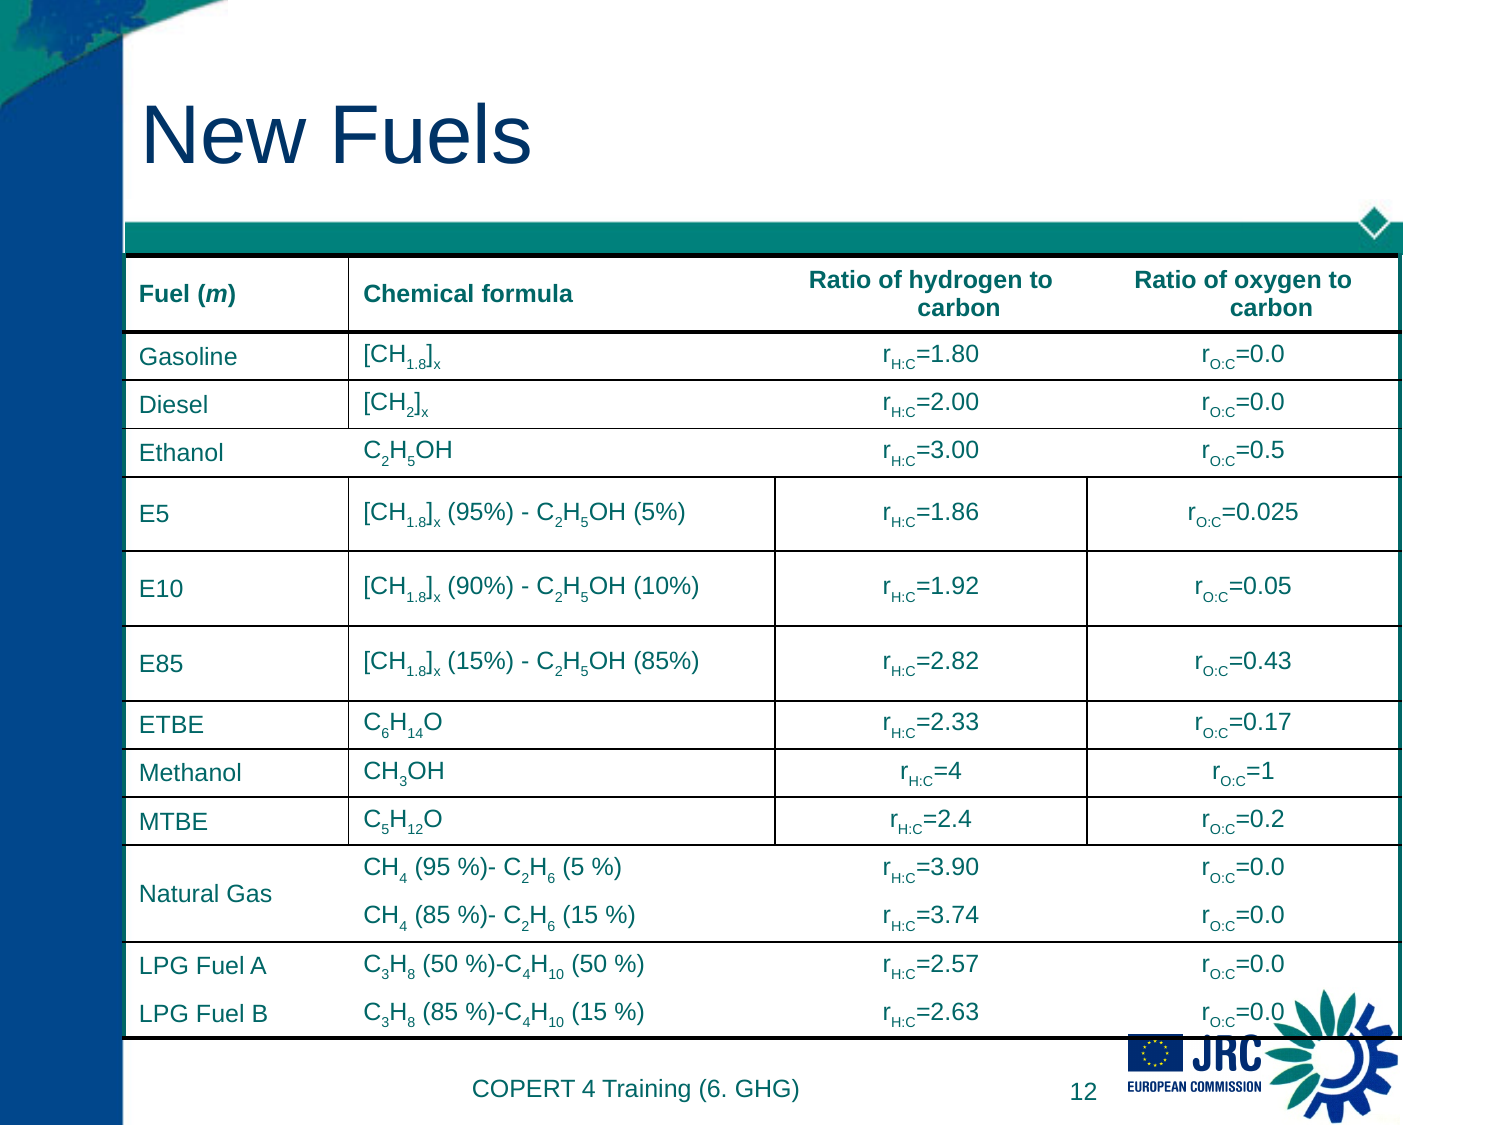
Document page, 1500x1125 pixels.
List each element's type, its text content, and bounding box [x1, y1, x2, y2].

table_cell Gasoline [126, 334, 348, 379]
table_cell CH3OH [349, 750, 774, 796]
table_cell rH:C=2.00 [775, 381, 1087, 428]
table_cell rO:C=0.025 [1088, 478, 1398, 550]
table_cell rO:C=0.0 [1087, 990, 1398, 1036]
table_cell rO:C=0.0 [1087, 943, 1398, 990]
table_cell C2H5OH [348, 429, 775, 476]
table_cell LPG Fuel B [126, 990, 348, 1036]
table_cell rH:C=4 [776, 750, 1086, 796]
table_cell Methanol [126, 750, 348, 796]
table_cell rO:C=0.0 [1087, 894, 1398, 941]
table_cell rH:C=1.86 [776, 478, 1086, 550]
table_cell C3H8 (85 %)-C4H10 (15 %) [348, 990, 775, 1036]
table_cell [CH1.8]x (90%) - C2H5OH (10%) [349, 552, 774, 625]
table_cell rH:C=1.80 [775, 334, 1087, 379]
table_cell MTBE [126, 798, 348, 844]
table_cell [CH2]x [349, 381, 775, 428]
table_cell LPG Fuel A [126, 943, 348, 990]
table_cell [CH1.8]x (95%) - C2H5OH (5%) [349, 478, 774, 550]
table_cell ETBE [126, 702, 348, 748]
table_cell [CH1.8]x (15%) - C2H5OH (85%) [349, 627, 774, 700]
table_cell rH:C=3.00 [775, 429, 1087, 476]
table_cell rH:C=2.63 [775, 990, 1087, 1036]
table_cell E10 [126, 552, 348, 625]
slide_number 12 [987, 1062, 1113, 1113]
table_cell rH:C=3.74 [775, 894, 1087, 941]
table_header Ratio of hydrogen to carbon [775, 258, 1087, 330]
table_cell Diesel [126, 381, 348, 428]
table_cell CH4 (85 %)- C2H6 (15 %) [348, 894, 775, 941]
table_cell C3H8 (50 %)-C4H10 (50 %) [348, 943, 775, 990]
table_cell Ethanol [126, 429, 348, 476]
table_cell rH:C=1.92 [776, 552, 1086, 625]
table_cell [CH1.8]x [349, 334, 775, 379]
table_cell Natural Gas [126, 846, 348, 941]
table_cell rH:C=3.90 [775, 846, 1087, 894]
table_cell rH:C=2.57 [775, 943, 1087, 990]
table_cell C5H12O [349, 798, 774, 844]
table_cell rO:C=0.43 [1088, 627, 1398, 700]
table_header Ratio of oxygen to carbon [1087, 258, 1398, 330]
title New Fuels [124, 33, 1401, 188]
table_header Chemical formula [349, 258, 775, 330]
table_cell rO:C=0.0 [1087, 381, 1398, 428]
table_cell E85 [126, 627, 348, 700]
table_cell rH:C=2.82 [776, 627, 1086, 700]
table_cell rH:C=2.33 [776, 702, 1086, 748]
table_cell rO:C=0.0 [1087, 334, 1398, 379]
table_cell rH:C=2.4 [776, 798, 1086, 844]
table_cell CH4 (95 %)- C2H6 (5 %) [348, 846, 775, 894]
table_cell C6H14O [349, 702, 774, 748]
picture [1128, 1040, 1261, 1092]
picture [0, 0, 1403, 1125]
table_cell rO:C=0.17 [1088, 702, 1398, 748]
table_cell rO:C=0.5 [1087, 429, 1398, 476]
footer COPERT 4 Training (6. GHG) [324, 1062, 948, 1110]
table_cell rO:C=0.05 [1088, 552, 1398, 625]
picture [1262, 1040, 1400, 1125]
table_cell rO:C=0.0 [1087, 846, 1398, 894]
table_cell rO:C=1 [1088, 750, 1398, 796]
table_cell rO:C=0.2 [1088, 798, 1398, 844]
table_header Fuel (m) [126, 258, 348, 330]
table_cell E5 [126, 478, 348, 550]
